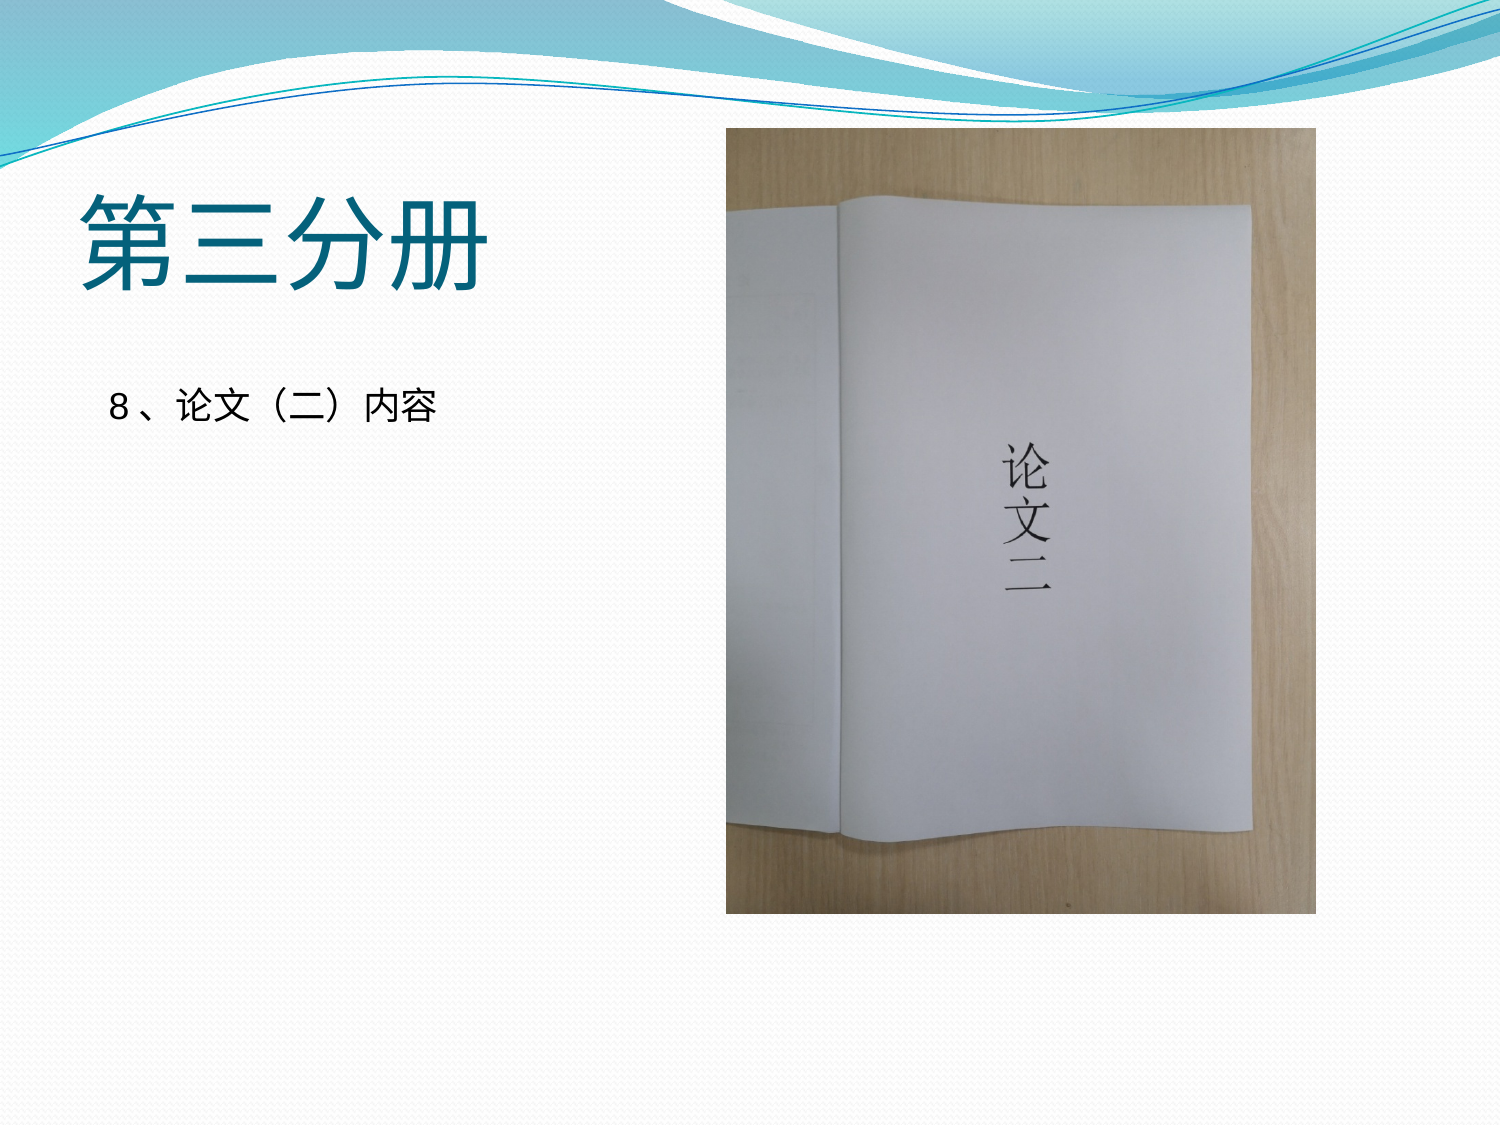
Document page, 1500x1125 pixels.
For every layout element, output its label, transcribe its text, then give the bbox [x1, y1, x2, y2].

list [726, 128, 1316, 915]
text_box 8、论文（二）内容 [93, 374, 645, 480]
title 第三分册 [75, 115, 1425, 303]
